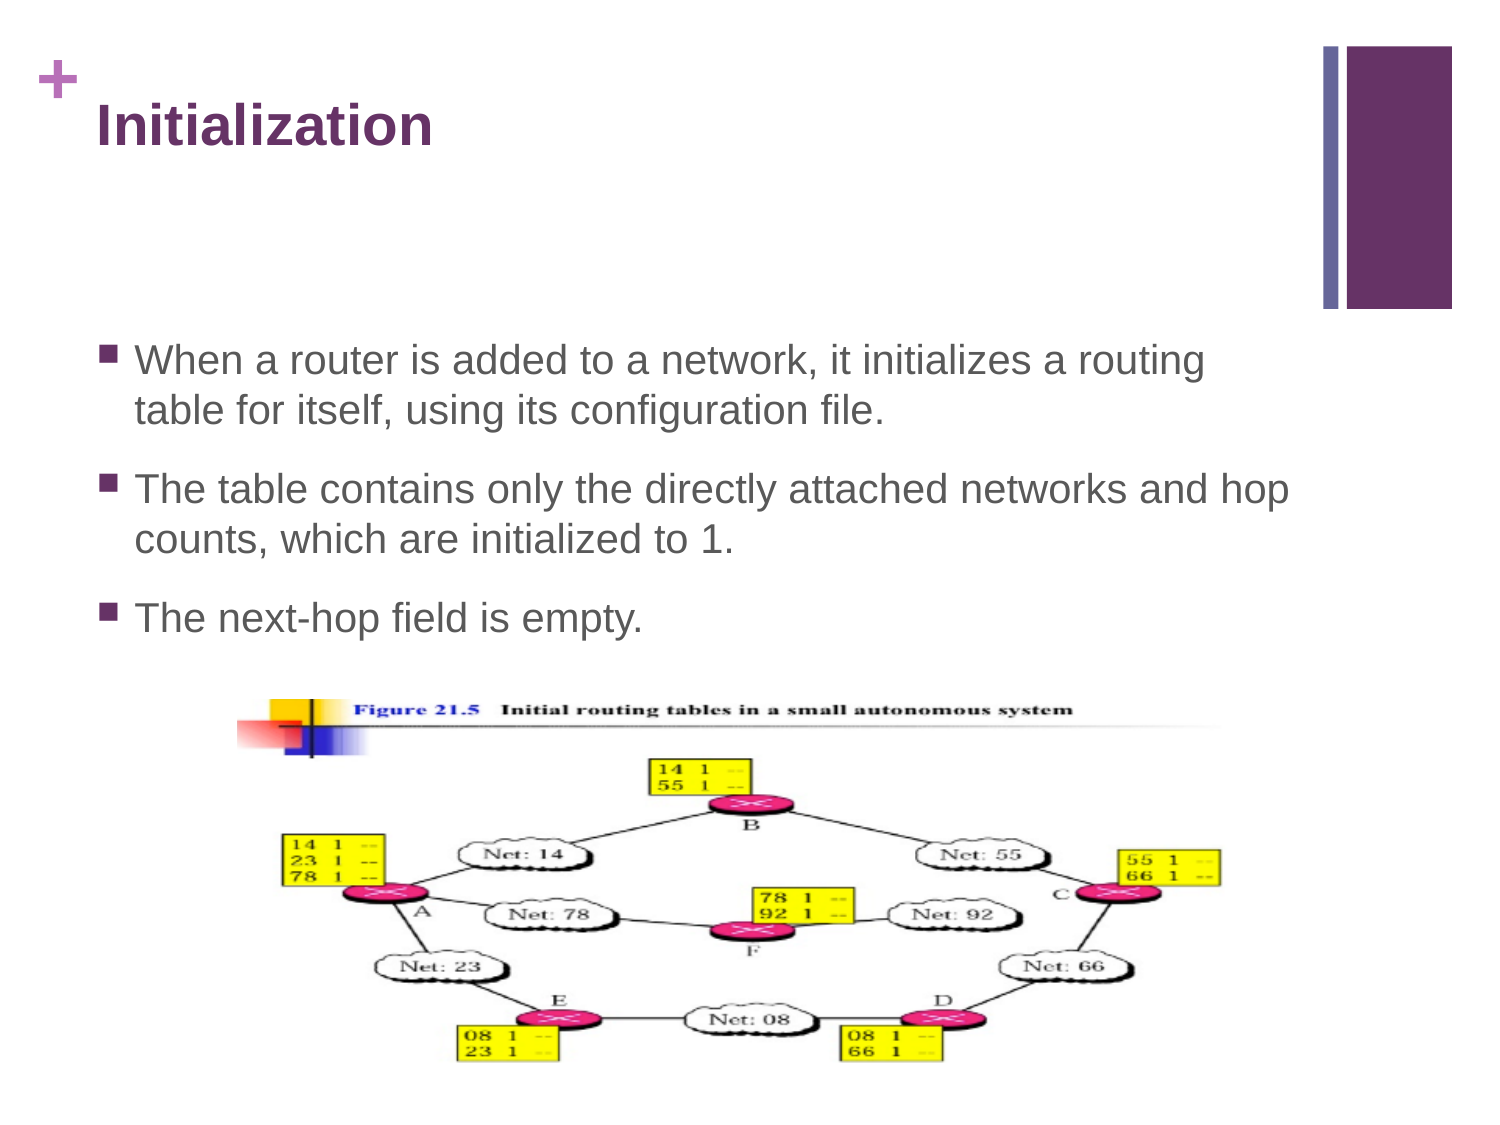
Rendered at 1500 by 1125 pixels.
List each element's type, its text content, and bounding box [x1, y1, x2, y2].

list When a router is added to a network, it initializes a routing table for itself, using its configuration file. The table contains only the directly attached networks and hop counts, which are initialized to 1. The next-hop field is empty. [81, 324, 1322, 1005]
picture [236, 699, 1266, 1077]
title Initialization [81, 79, 1322, 263]
